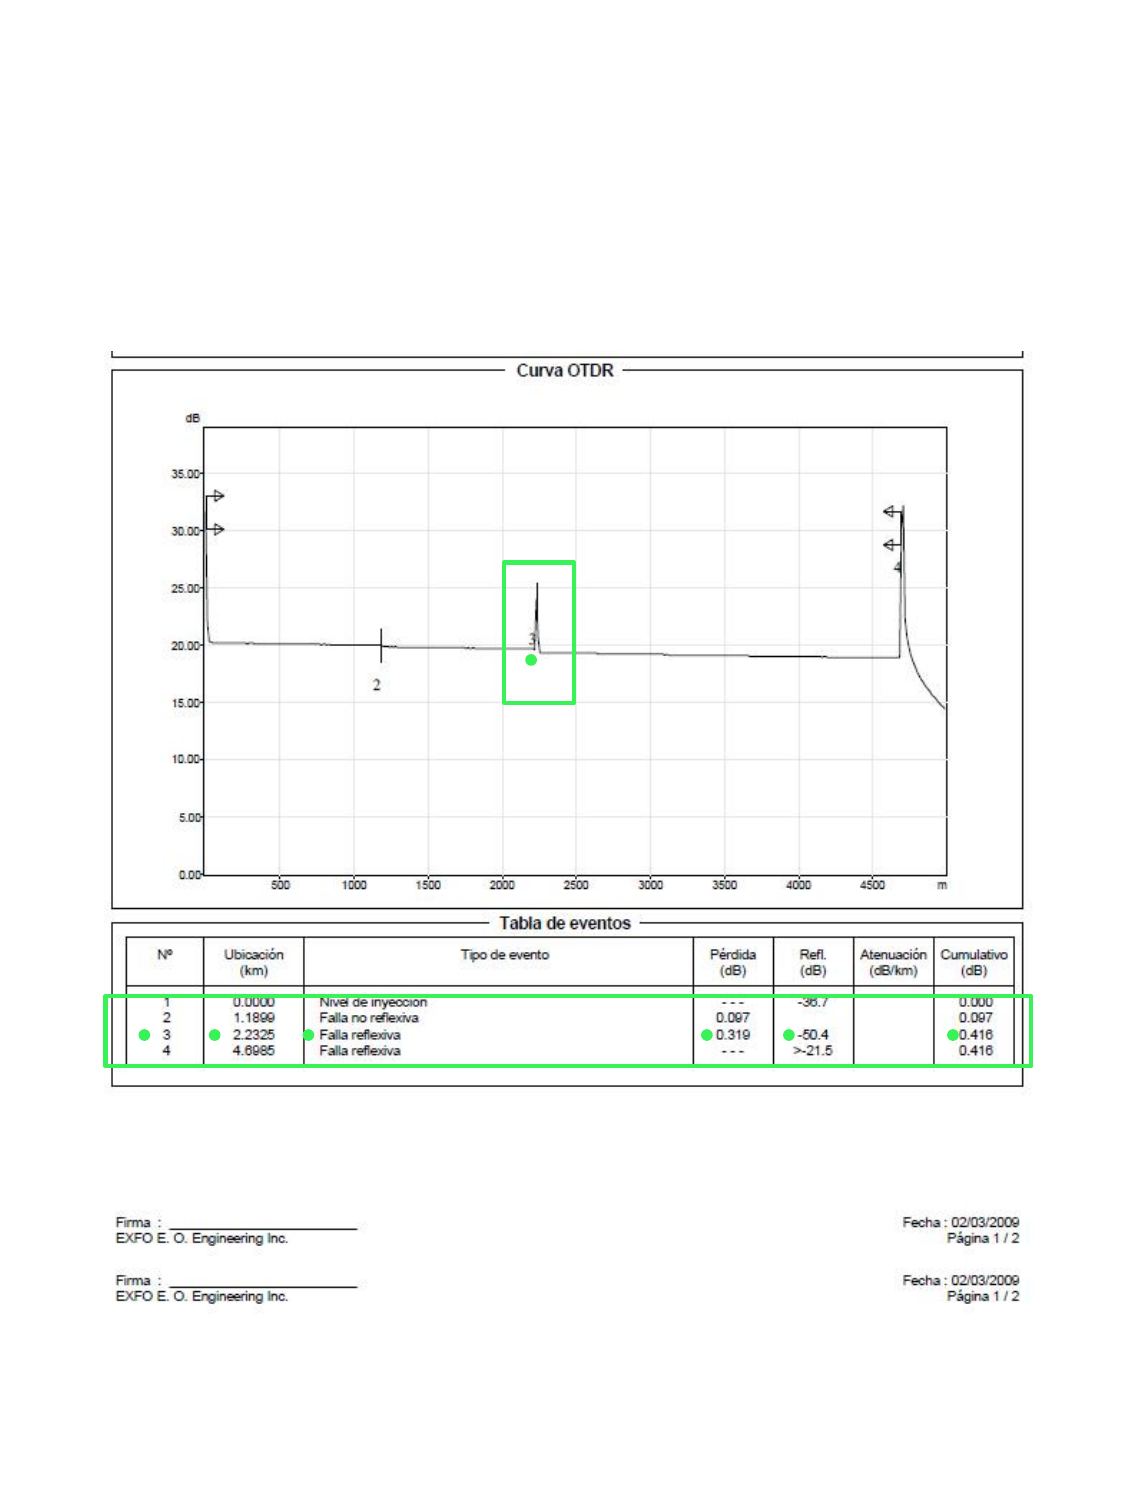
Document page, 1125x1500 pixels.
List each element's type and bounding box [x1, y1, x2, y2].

text_box [70, 351, 1068, 1256]
text_box [70, 1262, 1068, 1315]
